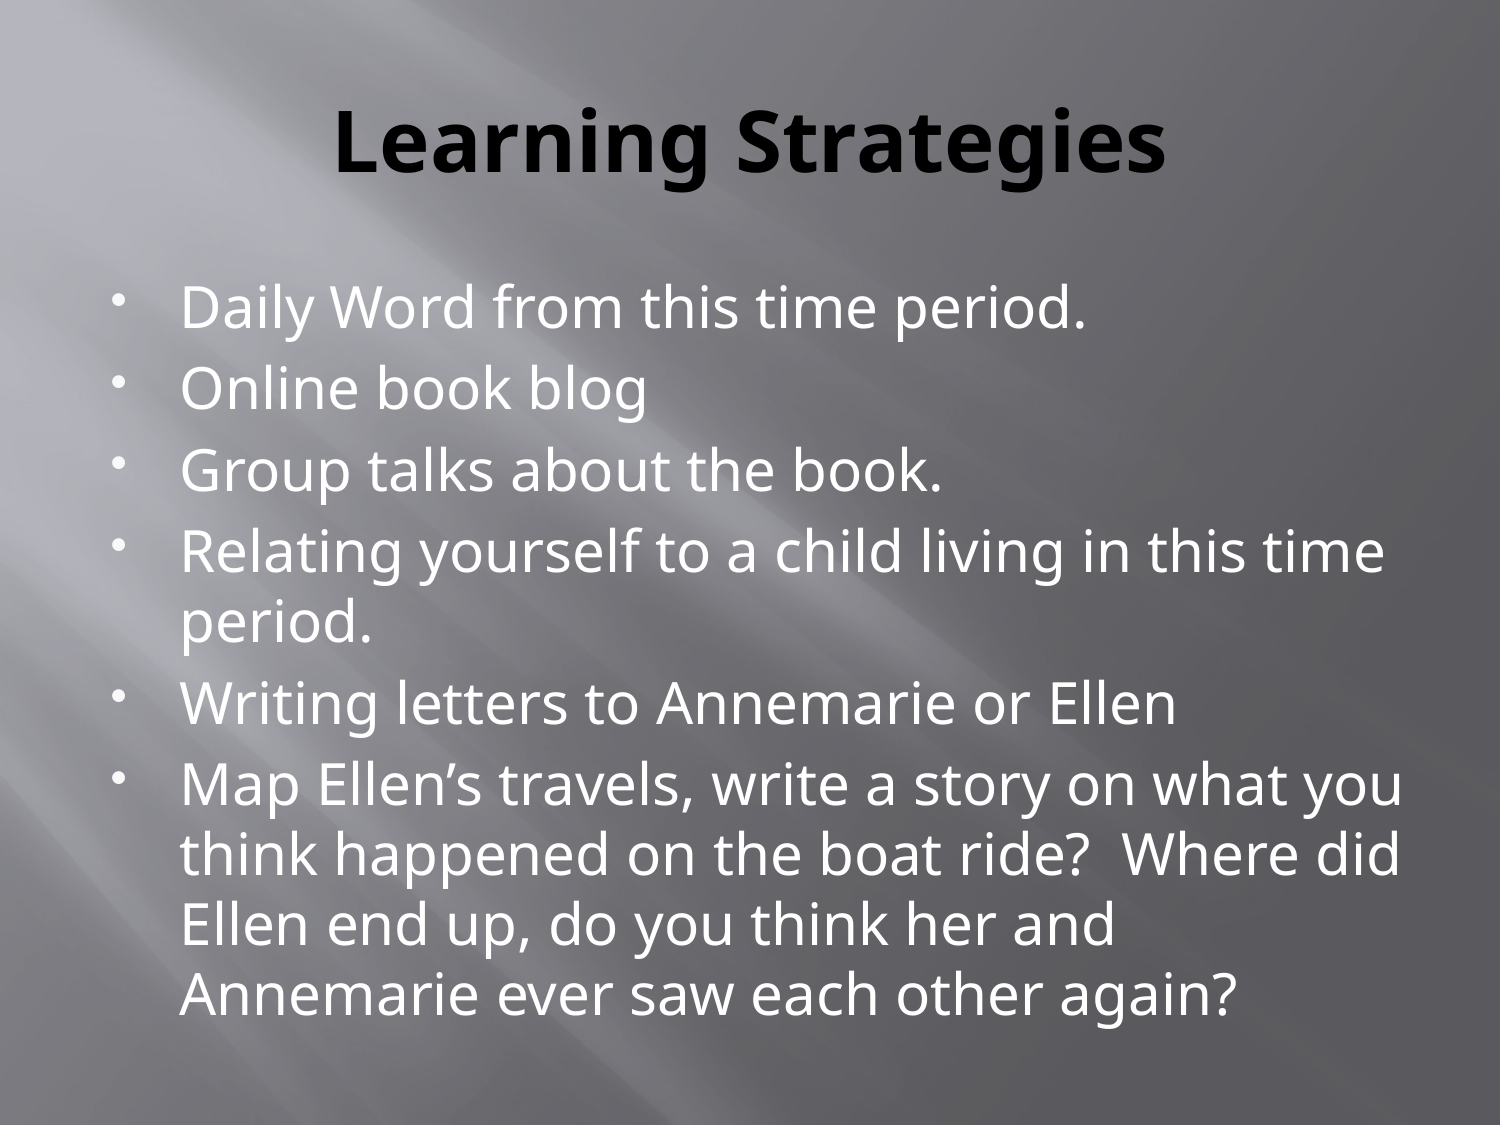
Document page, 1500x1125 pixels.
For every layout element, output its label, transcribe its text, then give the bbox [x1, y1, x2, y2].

title Learning Strategies [75, 45, 1425, 233]
list Daily Word from this time period. Online book blog Group talks about the book. Relating yourself to a child living in this time period. Writing letters to Annemarie or Ellen Map Ellen’s travels, write a story on what you think happened on the boat ride? Where did Ellen end up, do you think her and Annemarie ever saw each other again? [75, 262, 1425, 1035]
